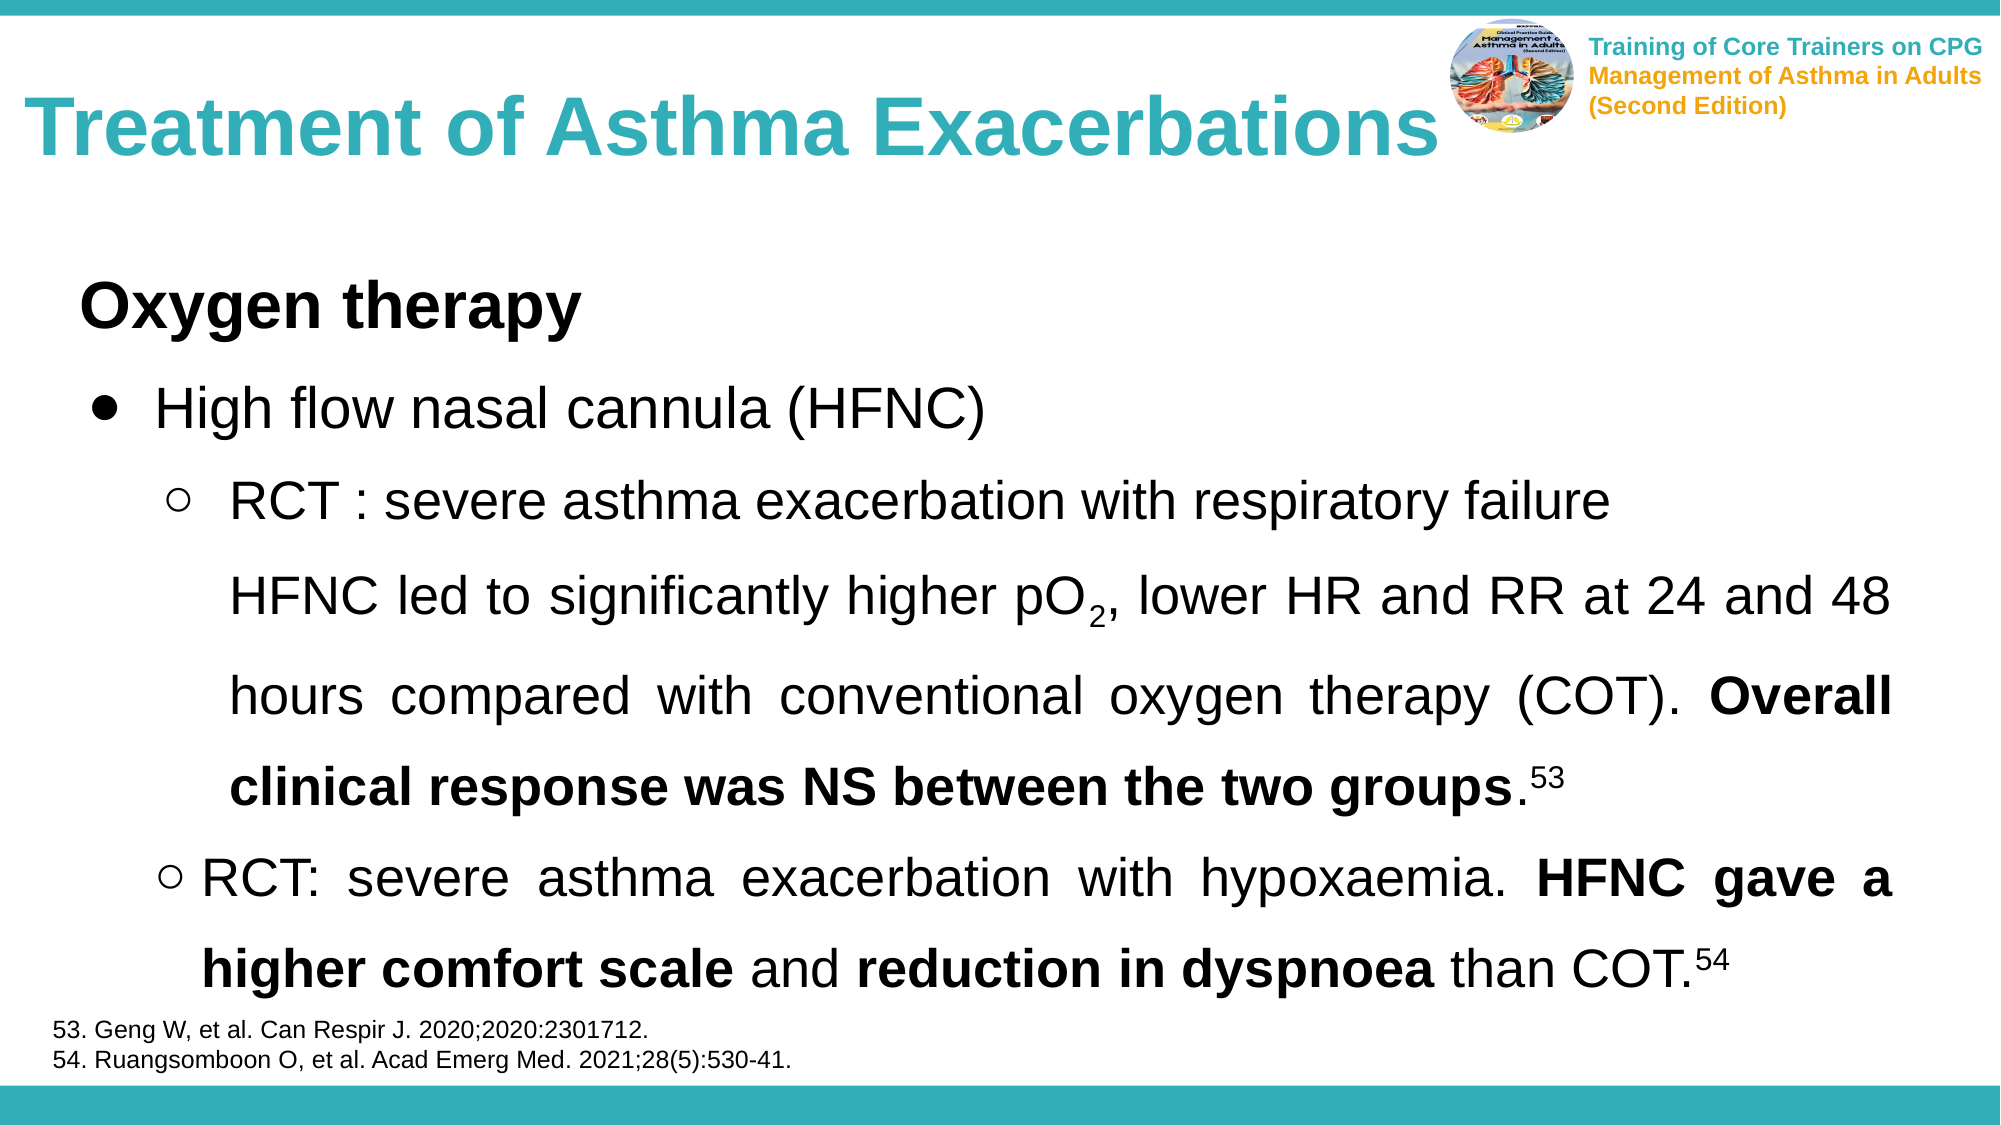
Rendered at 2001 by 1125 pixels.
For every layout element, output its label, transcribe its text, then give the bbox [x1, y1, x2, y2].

list Treatment of Asthma Exacerbations [9, 59, 1964, 186]
picture [1452, 18, 1571, 59]
text_box 53. Geng W, et al. Can Respir J. 2020;2020:2301712. 54. Ruangsomboon O, et al. Acad Emerg Med. 2021;28(5):530-41. [37, 1006, 1963, 1112]
text_box Oxygen therapy High flow nasal cannula (HFNC) RCT : severe asthma exacerbation with respiratory failure HFNC led to significantly higher pO2, lower HR and RR at 24 and 48 hours compared with conventional oxygen therapy (COT). Overall clinical response was NS between the two groups.53 RCT: severe asthma exacerbation with hypoxaemia. HFNC gave a higher comfort scale and reduction in dyspnoea than COT.54 [64, 222, 1909, 1006]
